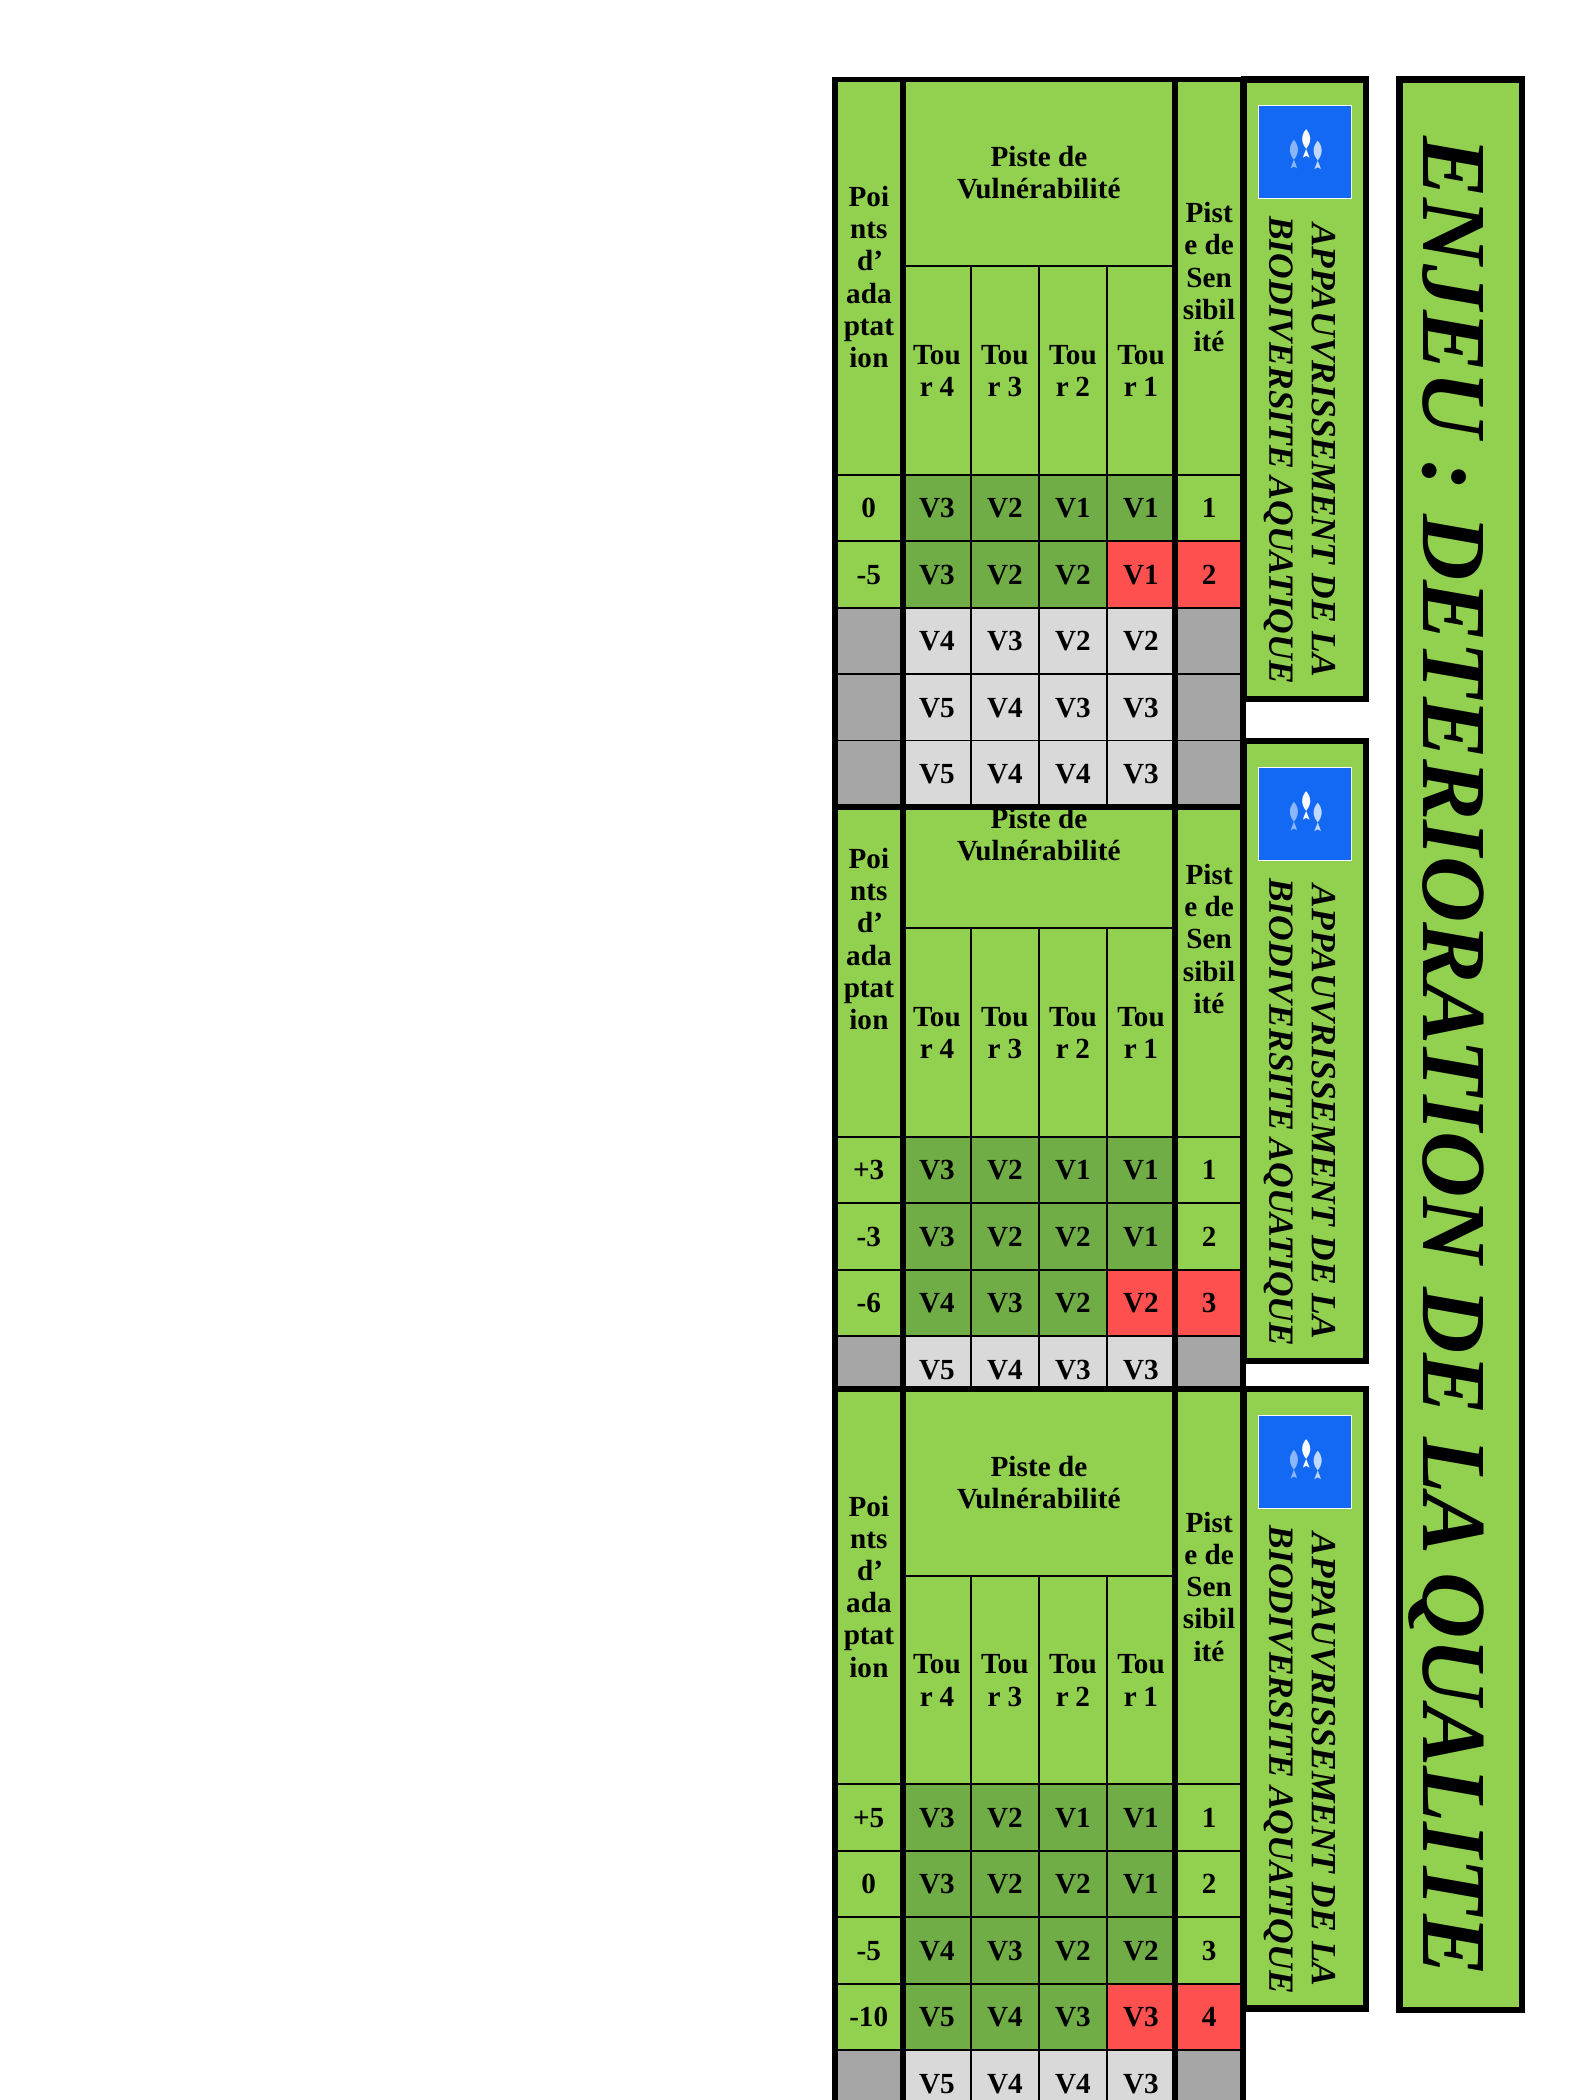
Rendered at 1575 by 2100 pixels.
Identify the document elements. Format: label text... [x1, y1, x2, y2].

table_cell V4 [906, 1271, 970, 1335]
table_cell V2 [1040, 542, 1106, 607]
table_cell +5 [838, 1785, 900, 1850]
table_cell V3 [972, 1918, 1038, 1983]
table_cell Tour 2 [1040, 929, 1106, 1136]
table_cell -5 [838, 1918, 900, 1983]
text_box ENJEU : DETERIORATION DE LA QUALITE [1397, 77, 1524, 2012]
table_cell V3 [1108, 1337, 1172, 1386]
text_box APPAUVRISSEMENT DE LA BIODIVERSITE AQUATIQUE [1246, 77, 1368, 701]
table_header Piste de Vulnérabilité [906, 82, 1172, 265]
table_cell [1178, 741, 1240, 804]
table_cell [1178, 2051, 1240, 2100]
table_cell 3 [1178, 1271, 1240, 1335]
table_cell Tour 3 [972, 267, 1038, 474]
table_cell V5 [906, 1985, 970, 2049]
table_cell V2 [972, 1138, 1038, 1202]
table_cell V3 [1108, 1985, 1172, 2049]
table_cell V2 [1040, 1852, 1106, 1916]
table_cell [1178, 1337, 1240, 1386]
table_cell 1 [1178, 1138, 1240, 1202]
table_cell V4 [972, 675, 1038, 740]
picture [1258, 1415, 1352, 1509]
table_cell -3 [838, 1204, 900, 1269]
table_cell [1178, 675, 1240, 740]
table_cell V5 [906, 1337, 970, 1386]
table_header Piste de Sensibilité [1178, 810, 1240, 1136]
table_cell V1 [1108, 1204, 1172, 1269]
table_cell V2 [972, 1852, 1038, 1916]
table_cell V3 [1108, 2051, 1172, 2100]
table_cell Tour 1 [1108, 929, 1172, 1136]
table_cell Tour 4 [906, 267, 970, 474]
table_cell V2 [972, 542, 1038, 607]
table_cell 1 [1178, 476, 1240, 540]
table_cell V4 [972, 2051, 1038, 2100]
table_cell [838, 2051, 900, 2100]
table_cell [1178, 609, 1240, 673]
table_cell V4 [972, 1985, 1038, 2049]
table_cell [838, 675, 900, 740]
text_box APPAUVRISSEMENT DE LA BIODIVERSITE AQUATIQUE [1246, 1387, 1368, 2011]
table_cell V3 [906, 542, 970, 607]
table_header Points d’ adaptation [838, 810, 900, 1136]
table_cell V2 [1108, 1918, 1172, 1983]
table_cell V3 [1040, 675, 1106, 740]
table_cell V2 [1040, 609, 1106, 673]
picture [1258, 767, 1352, 861]
table_cell V2 [972, 1204, 1038, 1269]
table_cell V1 [1040, 476, 1106, 540]
table_cell 3 [1178, 1918, 1240, 1983]
table_cell 0 [838, 1852, 900, 1916]
table_cell V2 [1108, 1271, 1172, 1335]
picture [1258, 105, 1352, 199]
table_cell V3 [906, 1785, 970, 1850]
table_cell [838, 741, 900, 804]
table_cell V3 [1108, 741, 1172, 804]
table_cell V3 [906, 1852, 970, 1916]
table_cell V5 [906, 675, 970, 740]
table_cell 2 [1178, 1204, 1240, 1269]
table_cell 2 [1178, 1852, 1240, 1916]
table_cell V4 [906, 1918, 970, 1983]
table_cell V2 [972, 476, 1038, 540]
table_cell -5 [838, 542, 900, 607]
table_cell Tour 2 [1040, 267, 1106, 474]
table_cell [838, 609, 900, 673]
table_cell 0 [838, 476, 900, 540]
table_cell V2 [972, 1785, 1038, 1850]
table_cell Tour 1 [1108, 1577, 1172, 1783]
table_cell V2 [1108, 609, 1172, 673]
table_cell Tour 4 [906, 1577, 970, 1783]
table_cell V5 [906, 741, 970, 804]
table_cell V2 [1040, 1204, 1106, 1269]
table_cell Tour 2 [1040, 1577, 1106, 1783]
table_cell V3 [972, 1271, 1038, 1335]
table_header Piste de Vulnérabilité [906, 1392, 1172, 1575]
table_cell -6 [838, 1271, 900, 1335]
table_cell V1 [1108, 1852, 1172, 1916]
table_cell V3 [906, 1204, 970, 1269]
table_cell V5 [906, 2051, 970, 2100]
table_header Piste de Vulnérabilité [906, 810, 1172, 927]
table_cell V4 [972, 1337, 1038, 1386]
table_cell Tour 3 [972, 1577, 1038, 1783]
table_cell V1 [1040, 1785, 1106, 1850]
table_cell V3 [906, 476, 970, 540]
table_cell Tour 1 [1108, 267, 1172, 474]
table_cell V1 [1108, 476, 1172, 540]
table_cell [838, 1337, 900, 1386]
table_cell +3 [838, 1138, 900, 1202]
table_cell V4 [972, 741, 1038, 804]
table_cell 4 [1178, 1985, 1240, 2049]
table_cell V3 [1108, 675, 1172, 740]
table_cell 2 [1178, 542, 1240, 607]
table_cell Tour 4 [906, 929, 970, 1136]
table_cell V3 [906, 1138, 970, 1202]
table_header Points d’ adaptation [838, 82, 900, 474]
table_cell V1 [1108, 1785, 1172, 1850]
table_cell V2 [1040, 1918, 1106, 1983]
table_cell V4 [906, 609, 970, 673]
table_cell 1 [1178, 1785, 1240, 1850]
table_cell V1 [1040, 1138, 1106, 1202]
table_cell V4 [1040, 2051, 1106, 2100]
table_cell V1 [1108, 542, 1172, 607]
table_cell V3 [1040, 1337, 1106, 1386]
table_header Piste de Sensibilité [1178, 82, 1240, 474]
table_cell V3 [972, 609, 1038, 673]
text_box APPAUVRISSEMENT DE LA BIODIVERSITE AQUATIQUE [1246, 739, 1368, 1363]
table_cell V2 [1040, 1271, 1106, 1335]
table_cell -10 [838, 1985, 900, 2049]
table_cell Tour 3 [972, 929, 1038, 1136]
table_header Points d’ adaptation [838, 1392, 900, 1783]
table_cell V3 [1040, 1985, 1106, 2049]
table_cell V1 [1108, 1138, 1172, 1202]
table_cell V4 [1040, 741, 1106, 804]
table_header Piste de Sensibilité [1178, 1392, 1240, 1783]
